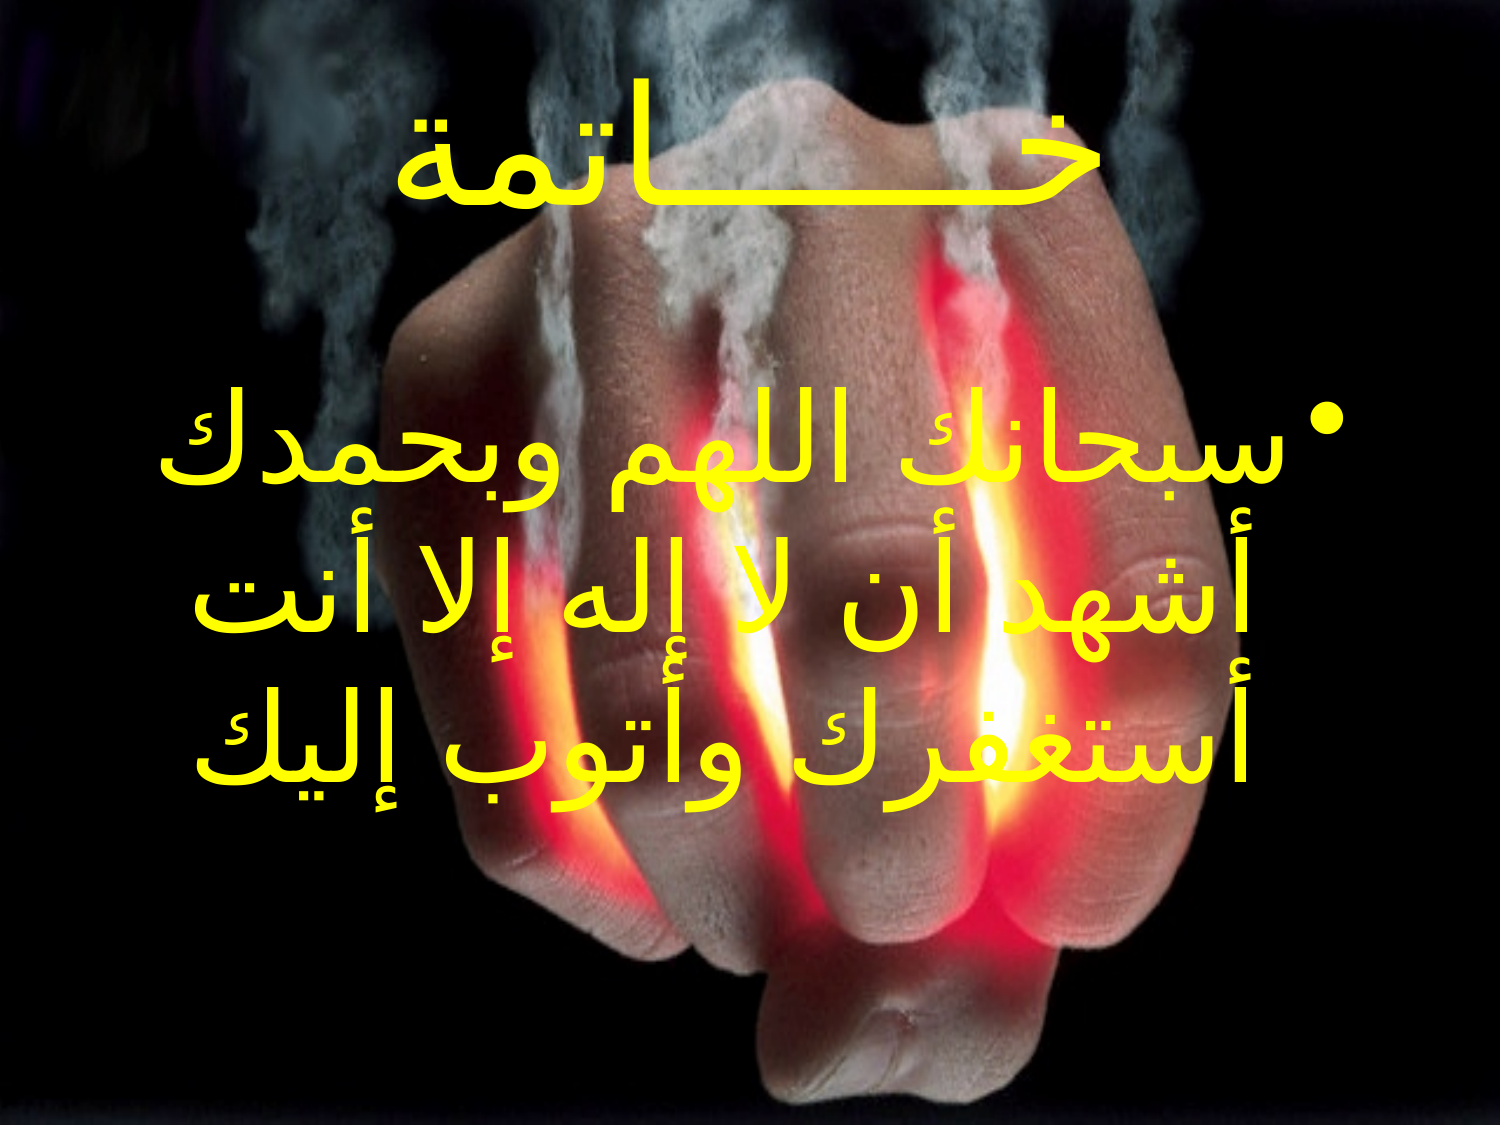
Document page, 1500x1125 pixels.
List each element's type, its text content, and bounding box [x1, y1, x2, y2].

picture [0, 0, 1500, 1125]
list سبحانك اللهم وبحمدك أشهد أن لا إله إلا أنت أستغفرك وأتوب إليك [76, 349, 1427, 1093]
title خـــــــاتمة [74, 44, 1426, 233]
